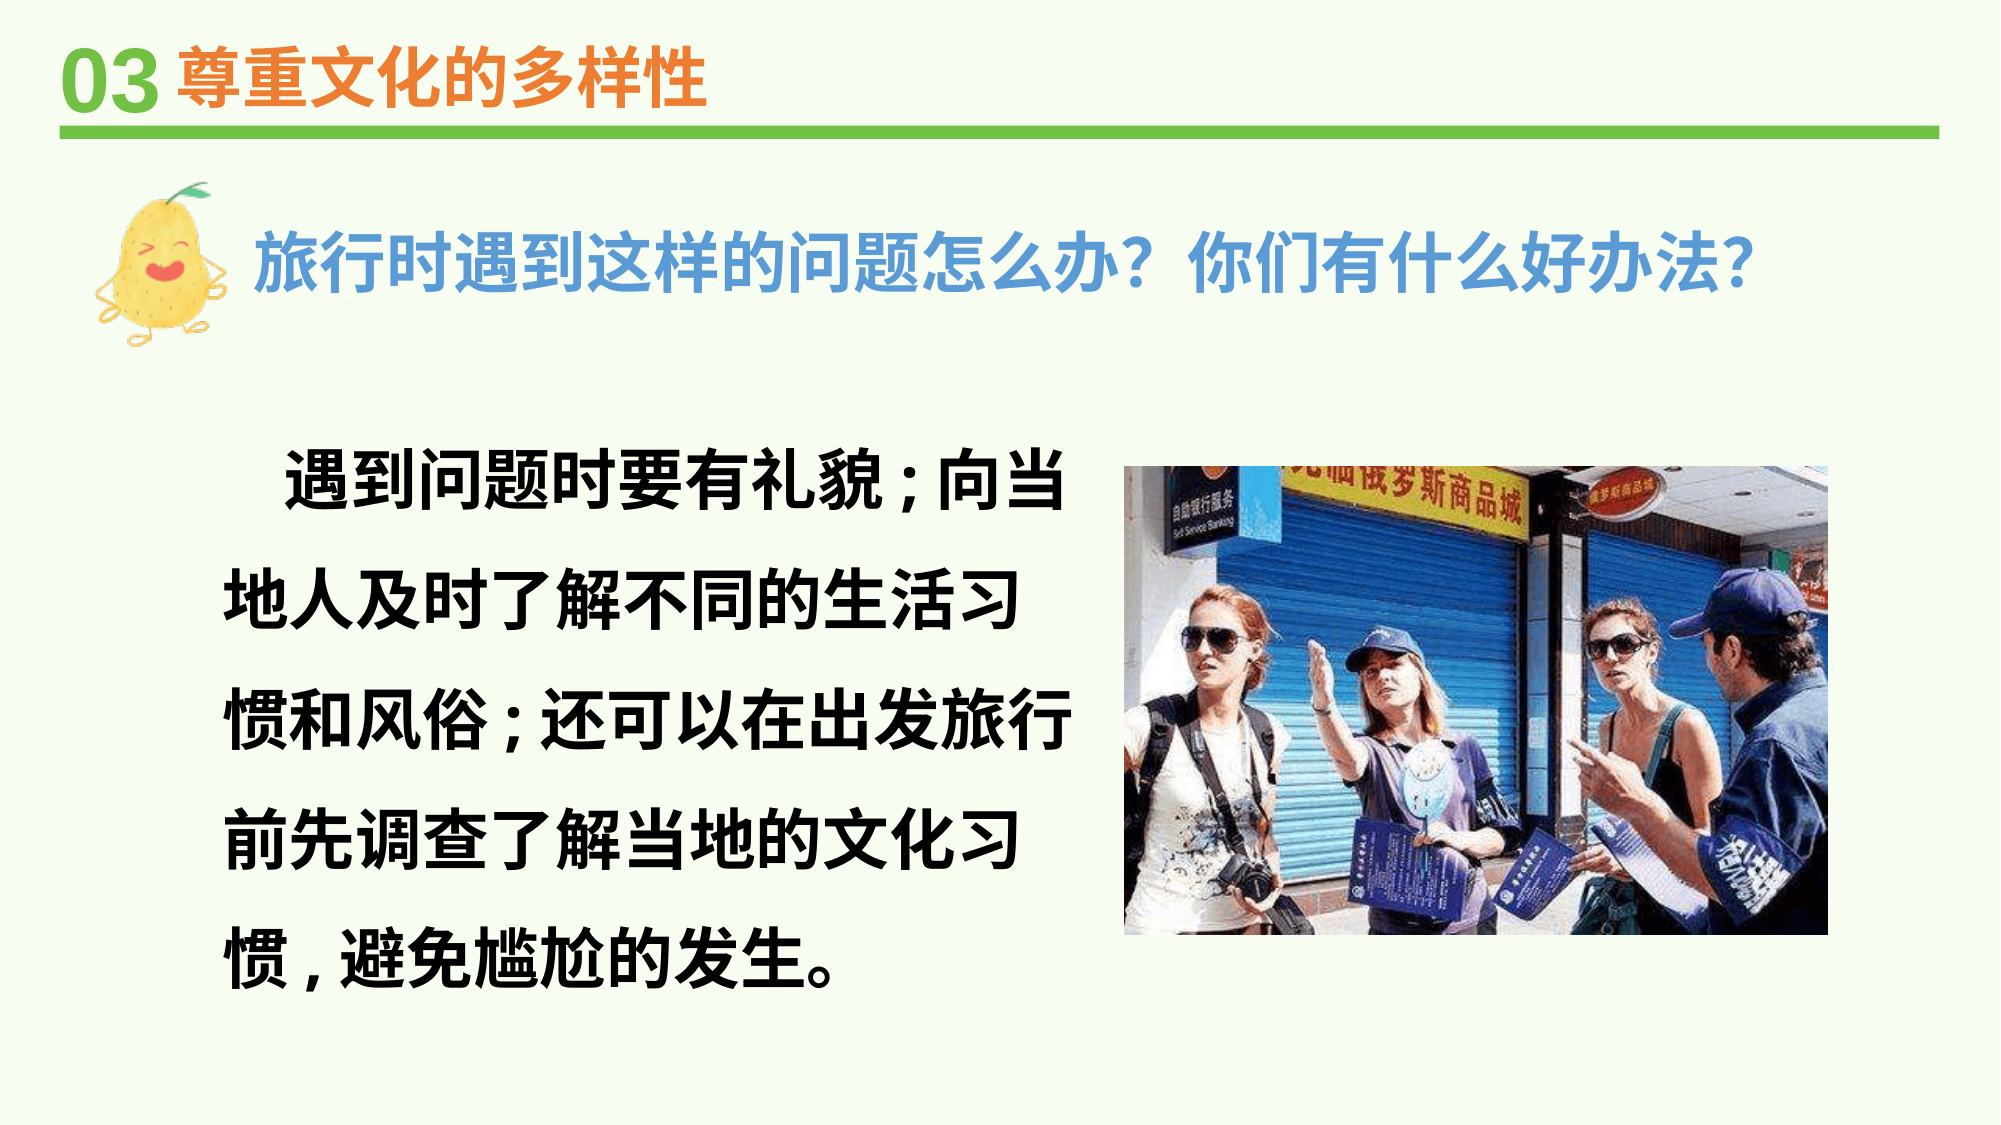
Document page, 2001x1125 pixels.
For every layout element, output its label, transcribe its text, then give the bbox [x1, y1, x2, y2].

text_box 尊重文化的多样性 [161, 28, 811, 123]
text_box 旅行时遇到这样的问题怎么办？你们有什么好办法？ [264, 213, 1828, 309]
picture [81, 170, 264, 353]
text_box [59, 125, 1940, 140]
text_box 遇到问题时要有礼貌;向当地人及时了解不同的生活习惯和风俗;还可以在出发旅行前先调查了解当地的文化习惯,避免尴尬的发生。 [207, 390, 1090, 1005]
text_box 03 [59, 24, 161, 128]
picture [1124, 466, 1828, 935]
